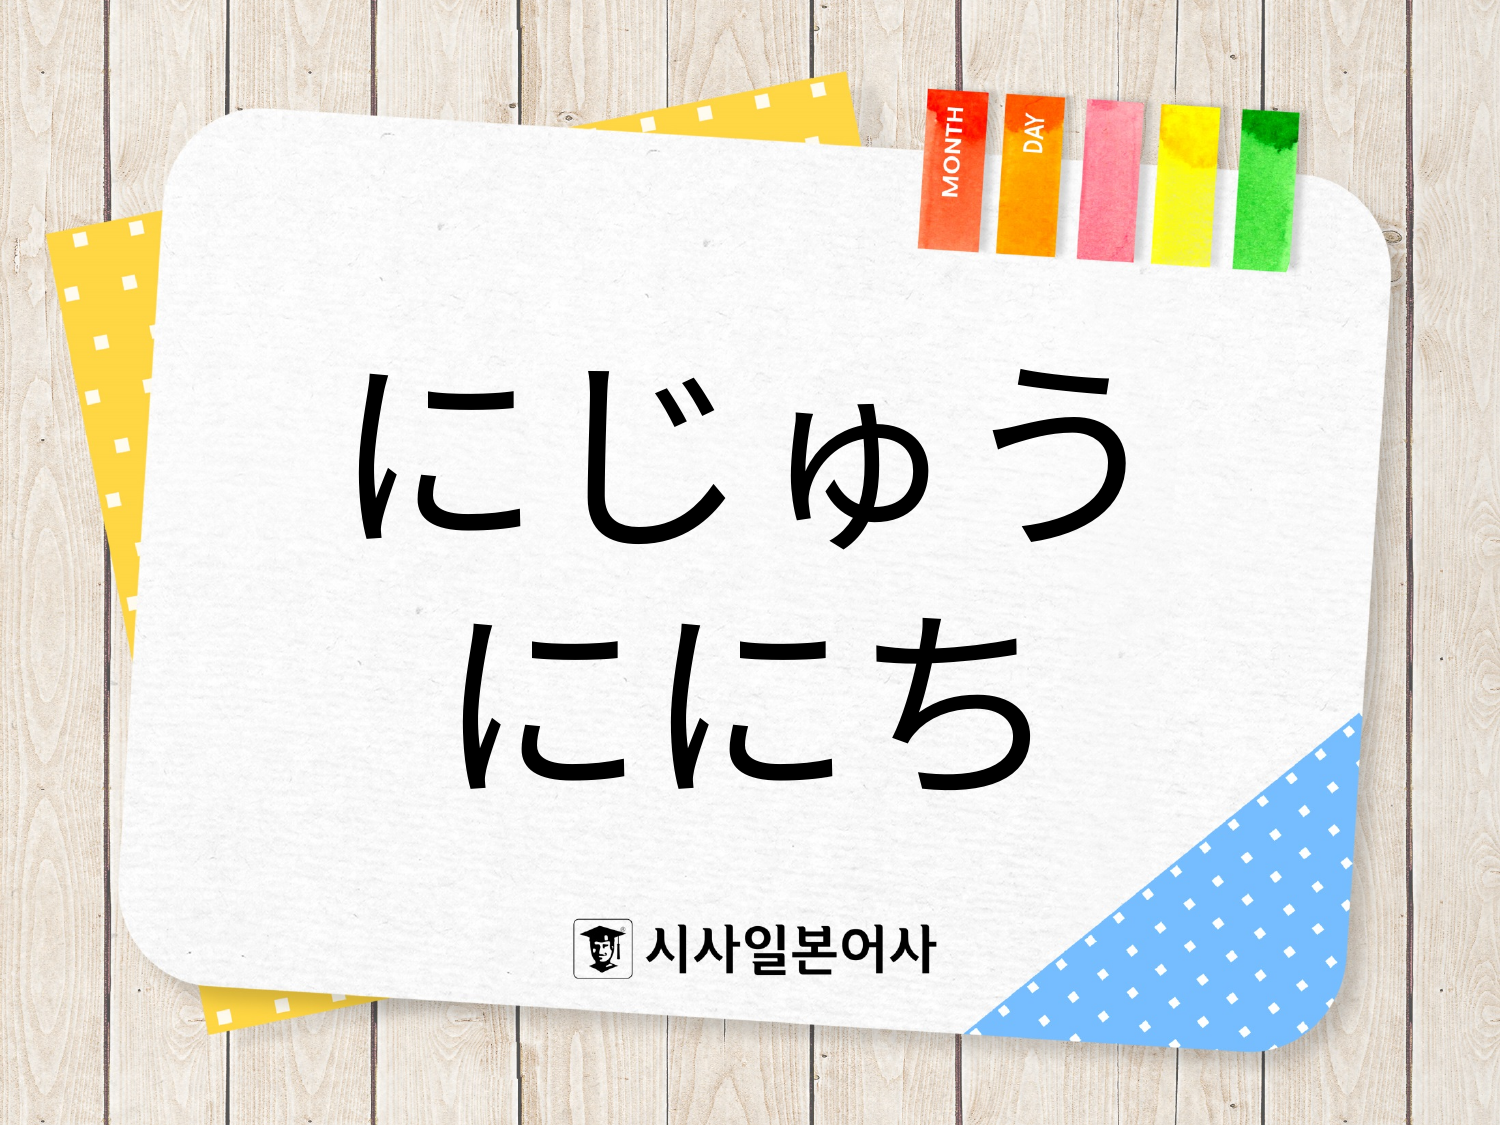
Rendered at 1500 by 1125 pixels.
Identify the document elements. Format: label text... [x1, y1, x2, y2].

picture [0, 0, 1500, 1125]
title にじゅう ににち [75, 338, 1425, 811]
